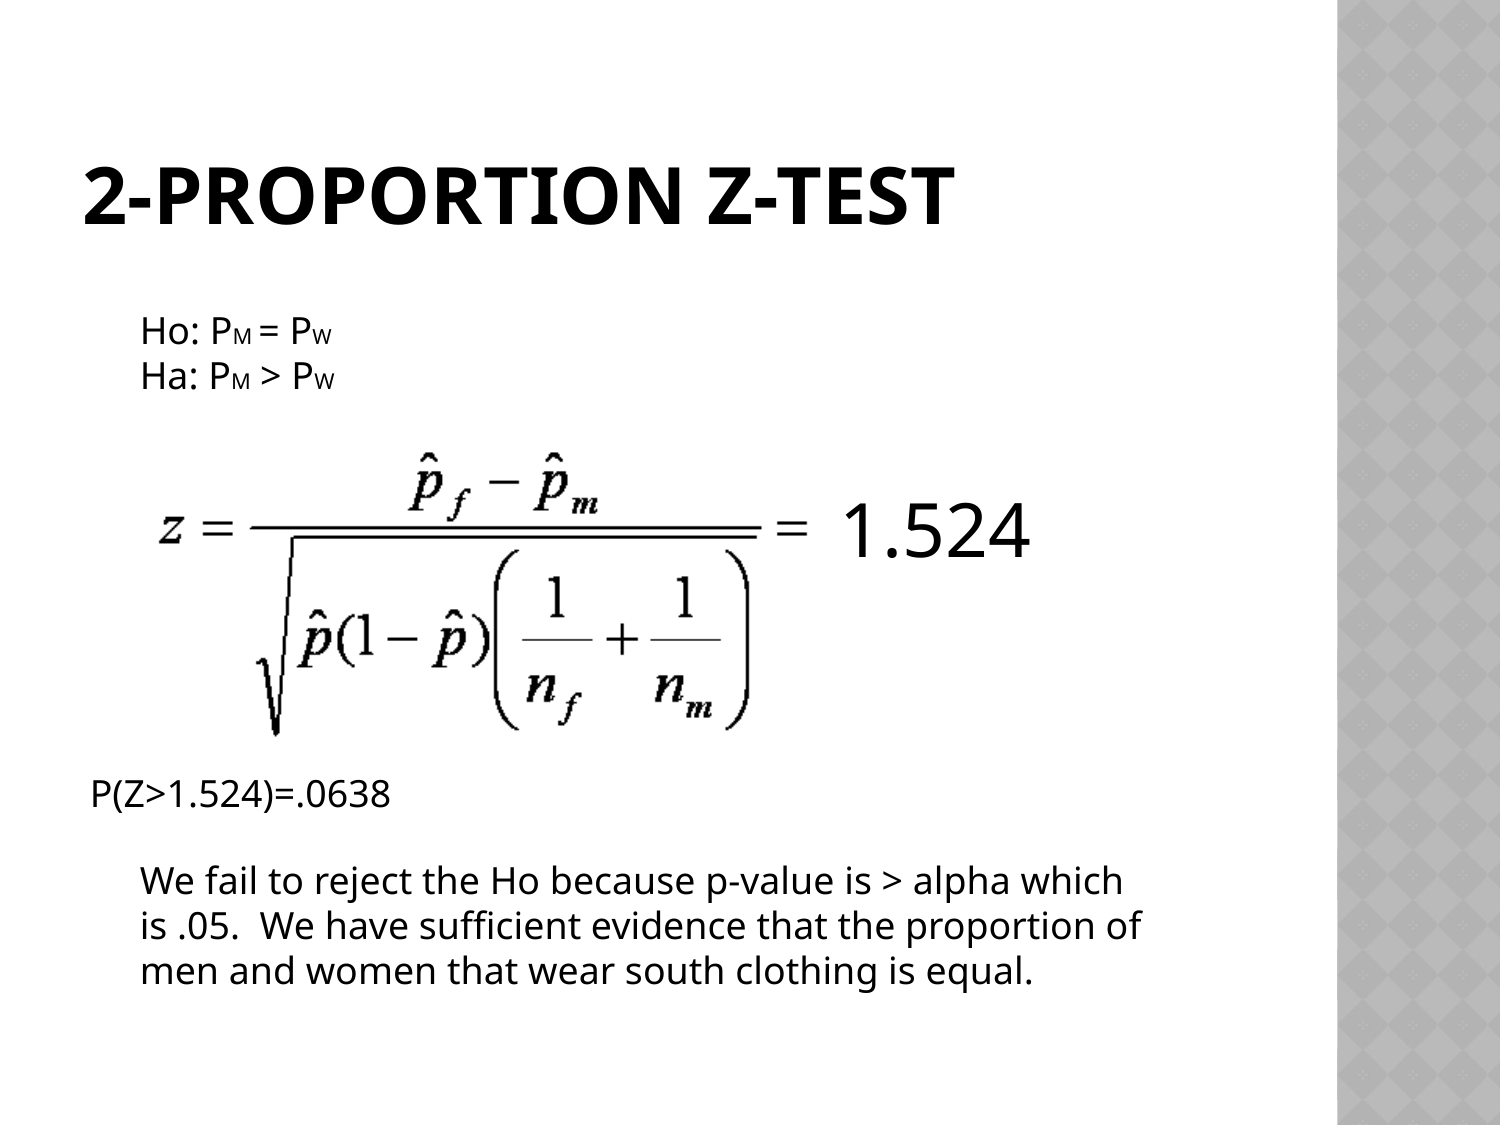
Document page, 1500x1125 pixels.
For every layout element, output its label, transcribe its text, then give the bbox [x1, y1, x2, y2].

picture [149, 437, 815, 754]
text_box Ho: PM = PW Ha: PM > PW [124, 299, 575, 405]
text_box P(Z>1.524)=.0638 [74, 762, 1050, 823]
title 2-Proportion z-test [75, 52, 1263, 240]
text_box 1.524 [824, 474, 1263, 580]
text_box We fail to reject the Ho because p-value is > alpha which is .05. We have sufficient evidence that the proportion of men and women that wear south clothing is equal. [125, 849, 1200, 1000]
